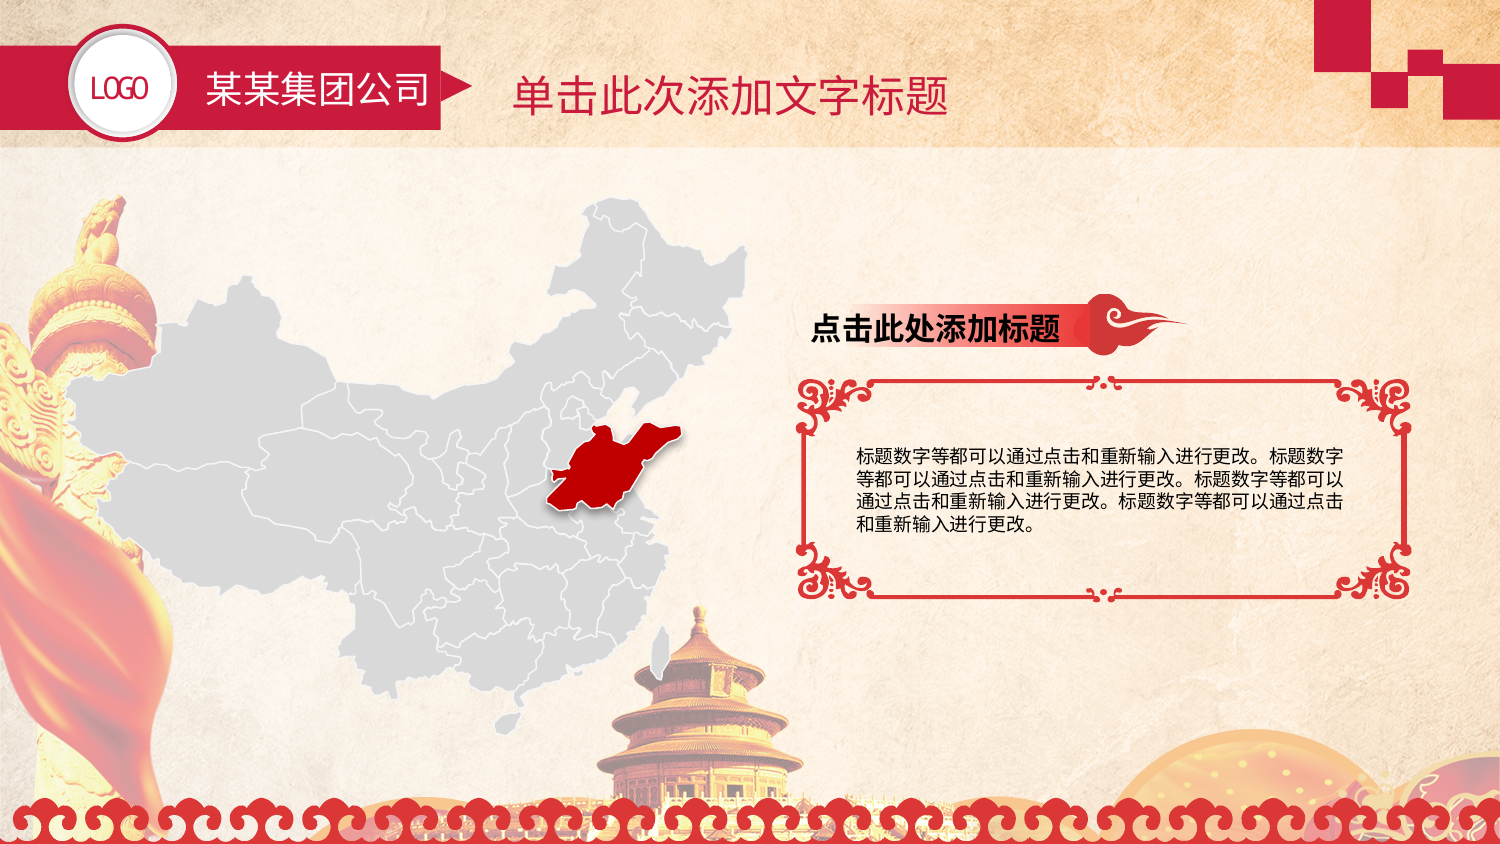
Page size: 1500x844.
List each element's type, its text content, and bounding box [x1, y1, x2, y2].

picture [794, 374, 1412, 603]
picture [0, 0, 1500, 147]
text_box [64, 196, 749, 736]
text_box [0, 796, 1500, 844]
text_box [844, 294, 1188, 356]
picture [1371, 0, 1500, 72]
text_box 点击此处添加标题 [796, 301, 844, 354]
